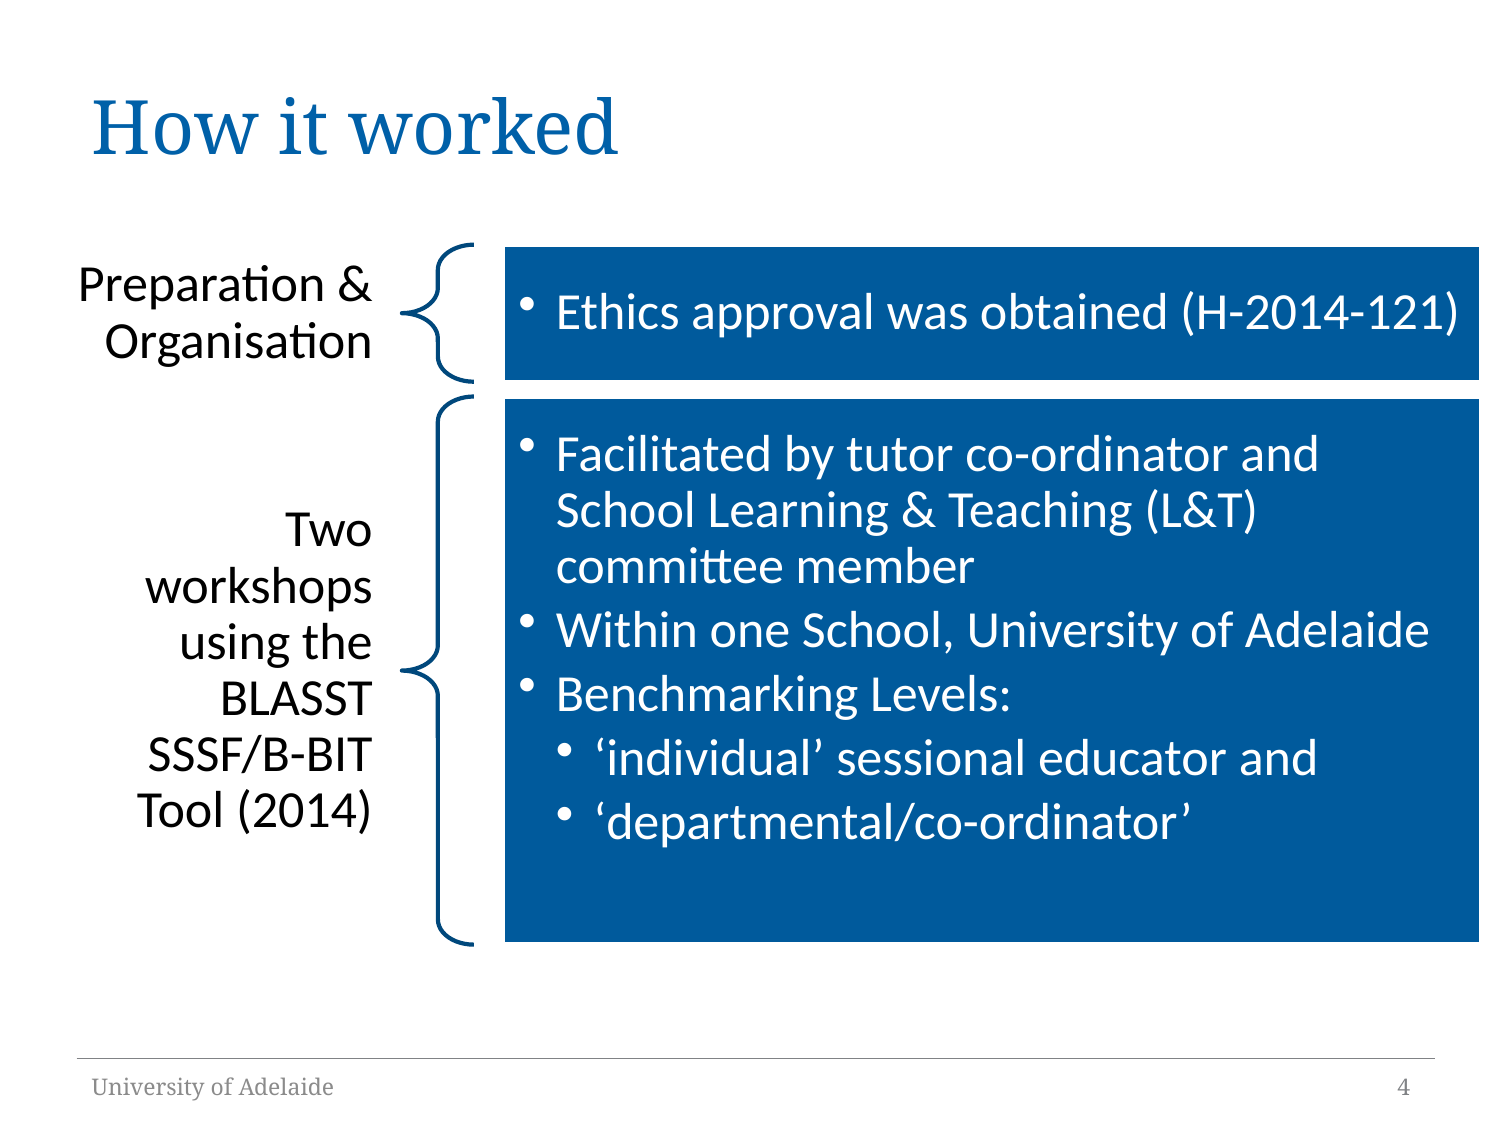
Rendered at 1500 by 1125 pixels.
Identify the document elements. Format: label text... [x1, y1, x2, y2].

title How it worked [76, 54, 1427, 194]
slide_number 4 [1074, 1057, 1425, 1118]
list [41, 207, 1483, 982]
footer University of Adelaide [76, 1057, 552, 1118]
